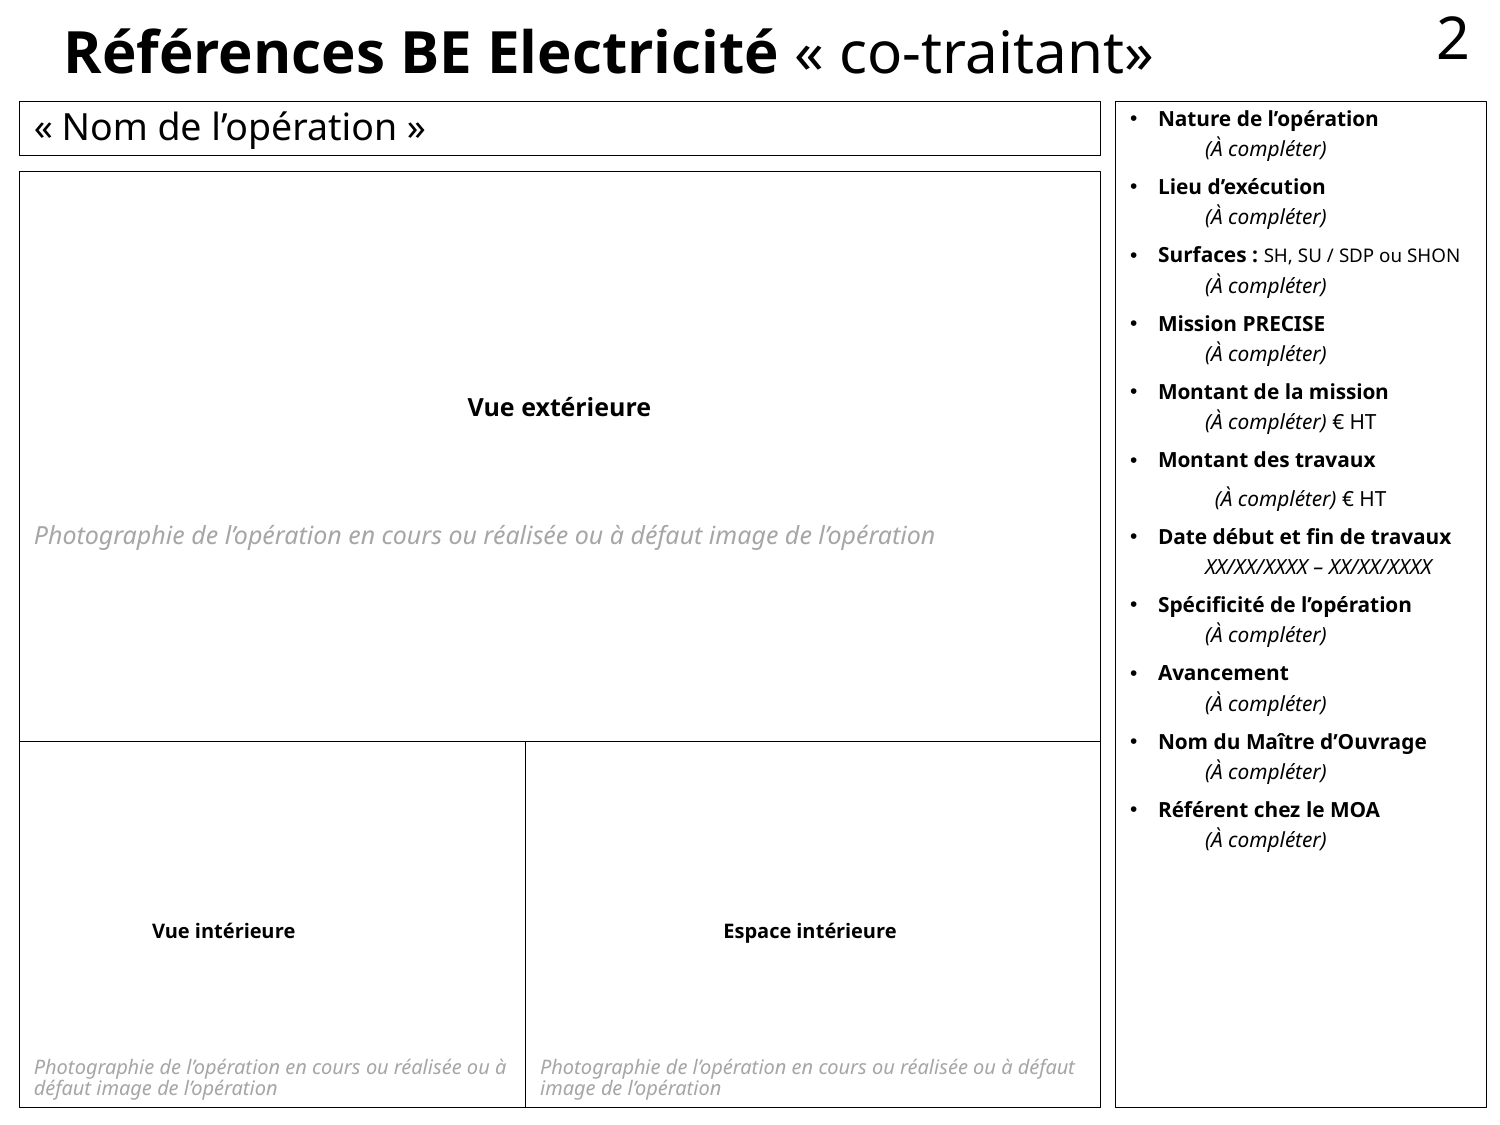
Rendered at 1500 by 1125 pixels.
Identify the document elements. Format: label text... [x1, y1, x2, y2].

list Nature de l’opération (À compléter) Lieu d’exécution (À compléter) Surfaces : SH, SU / SDP ou SHON (À compléter) Mission PRECISE (À compléter) Montant de la mission (À compléter) € HT Montant des travaux (À compléter) € HT Date début et fin de travaux XX/XX/XXXX – XX/XX/XXXX Spécificité de l’opération (À compléter) Avancement (À compléter) Nom du Maître d’Ouvrage (À compléter) Référent chez le MOA (À compléter) [1115, 100, 1486, 1108]
list « Nom de l’opération » [18, 106, 1101, 156]
text_box Espace intérieure Photographie de l’opération en cours ou réalisée ou à défaut image de l’opération [525, 741, 1101, 1108]
list 2 [1407, 1, 1500, 81]
list Vue extérieure Photographie de l’opération en cours ou réalisée ou à défaut image de l’opération [18, 171, 1101, 741]
text_box Vue intérieure Photographie de l’opération en cours ou réalisée ou à défaut image de l’opération [18, 741, 525, 1108]
text_box Références BE Electricité « co-traitant» [0, 0, 1284, 106]
